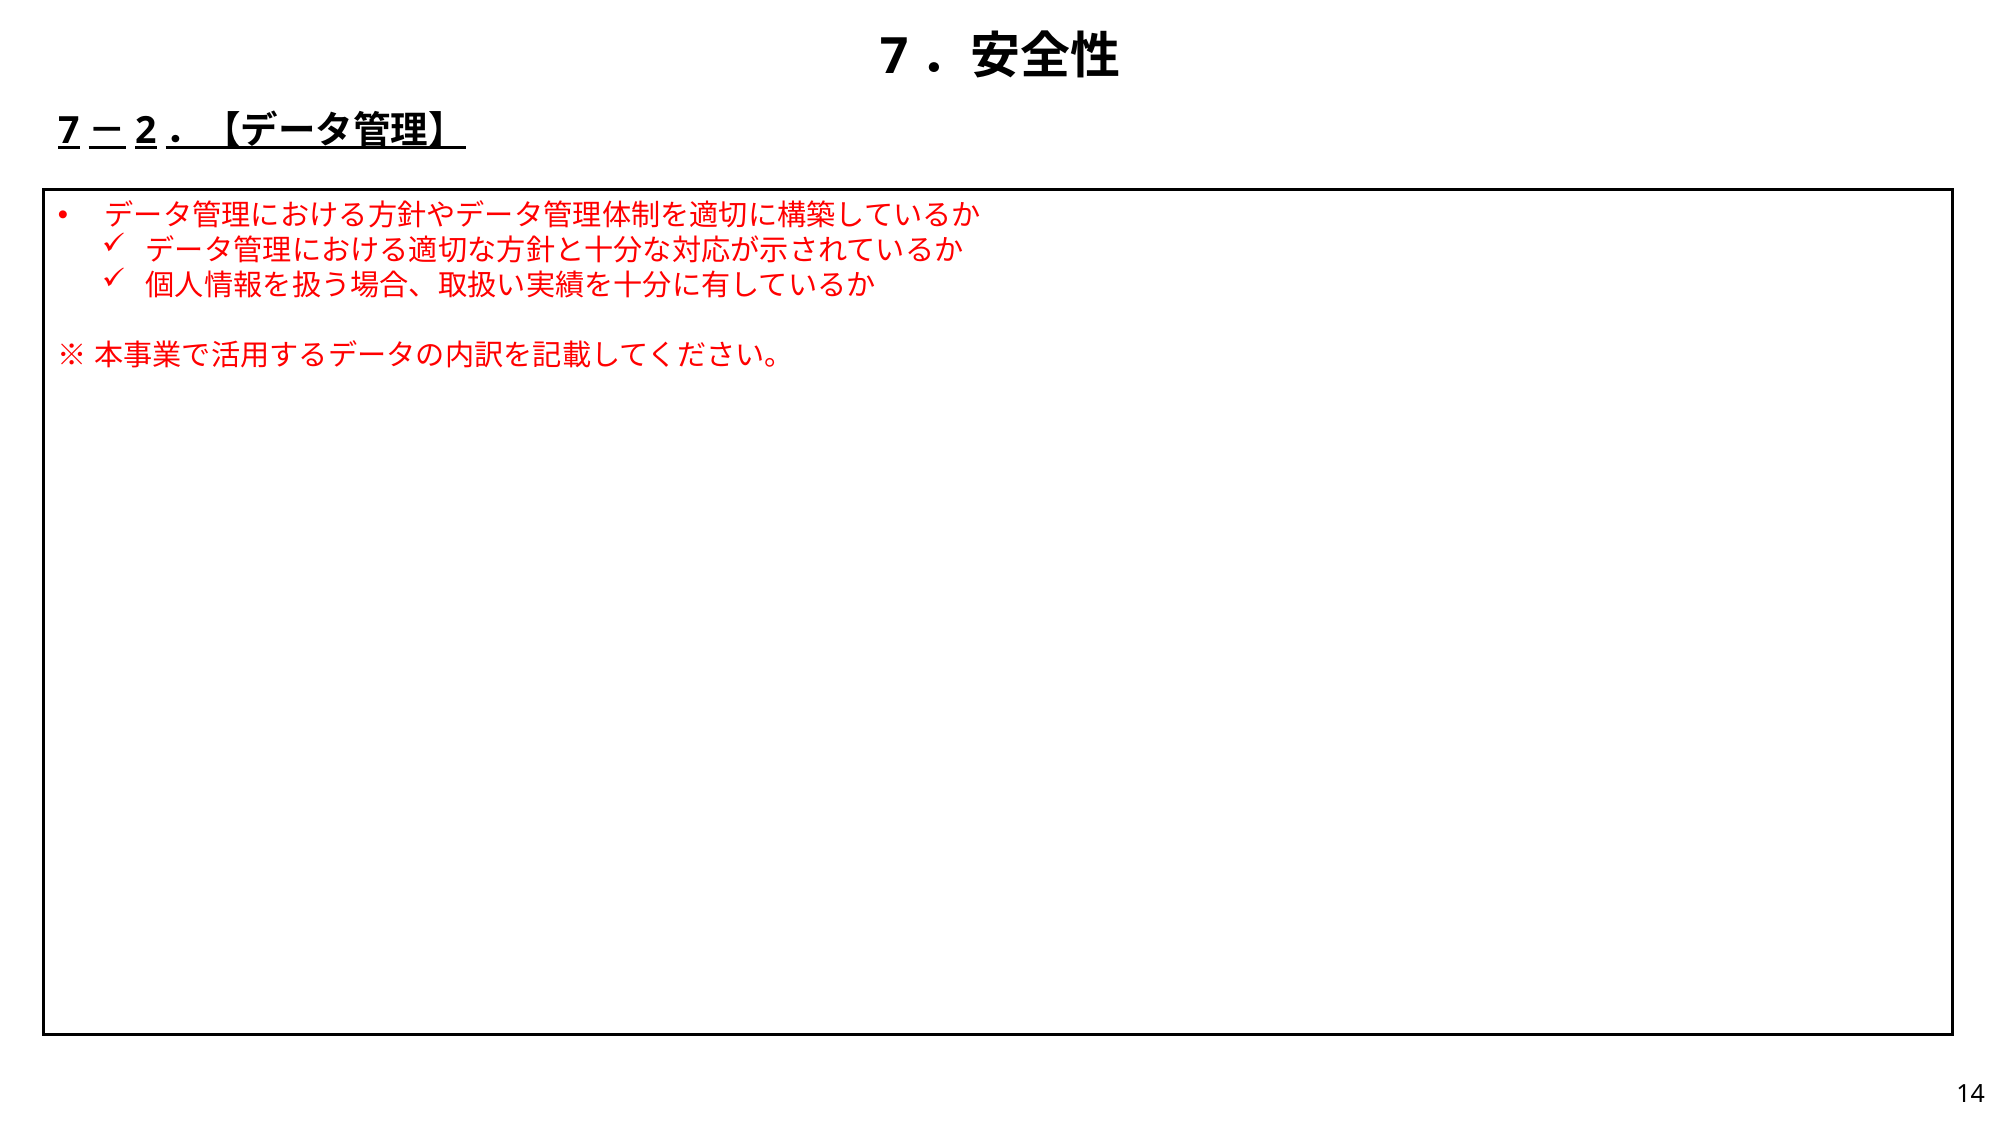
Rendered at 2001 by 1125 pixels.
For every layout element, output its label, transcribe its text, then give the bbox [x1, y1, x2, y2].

title 7．安全性 [187, 11, 1813, 104]
text_box 13 [1634, 1065, 2000, 1125]
text_box 7－2．【データ管理】 [43, 103, 1580, 159]
text_box データ管理における方針やデータ管理体制を適切に構築しているか データ管理における適切な方針と十分な対応が示されているか 個人情報を扱う場合、取扱い実績を十分に有しているか ※本事業で活用するデータの内訳を記載してください。 [42, 188, 1953, 1036]
